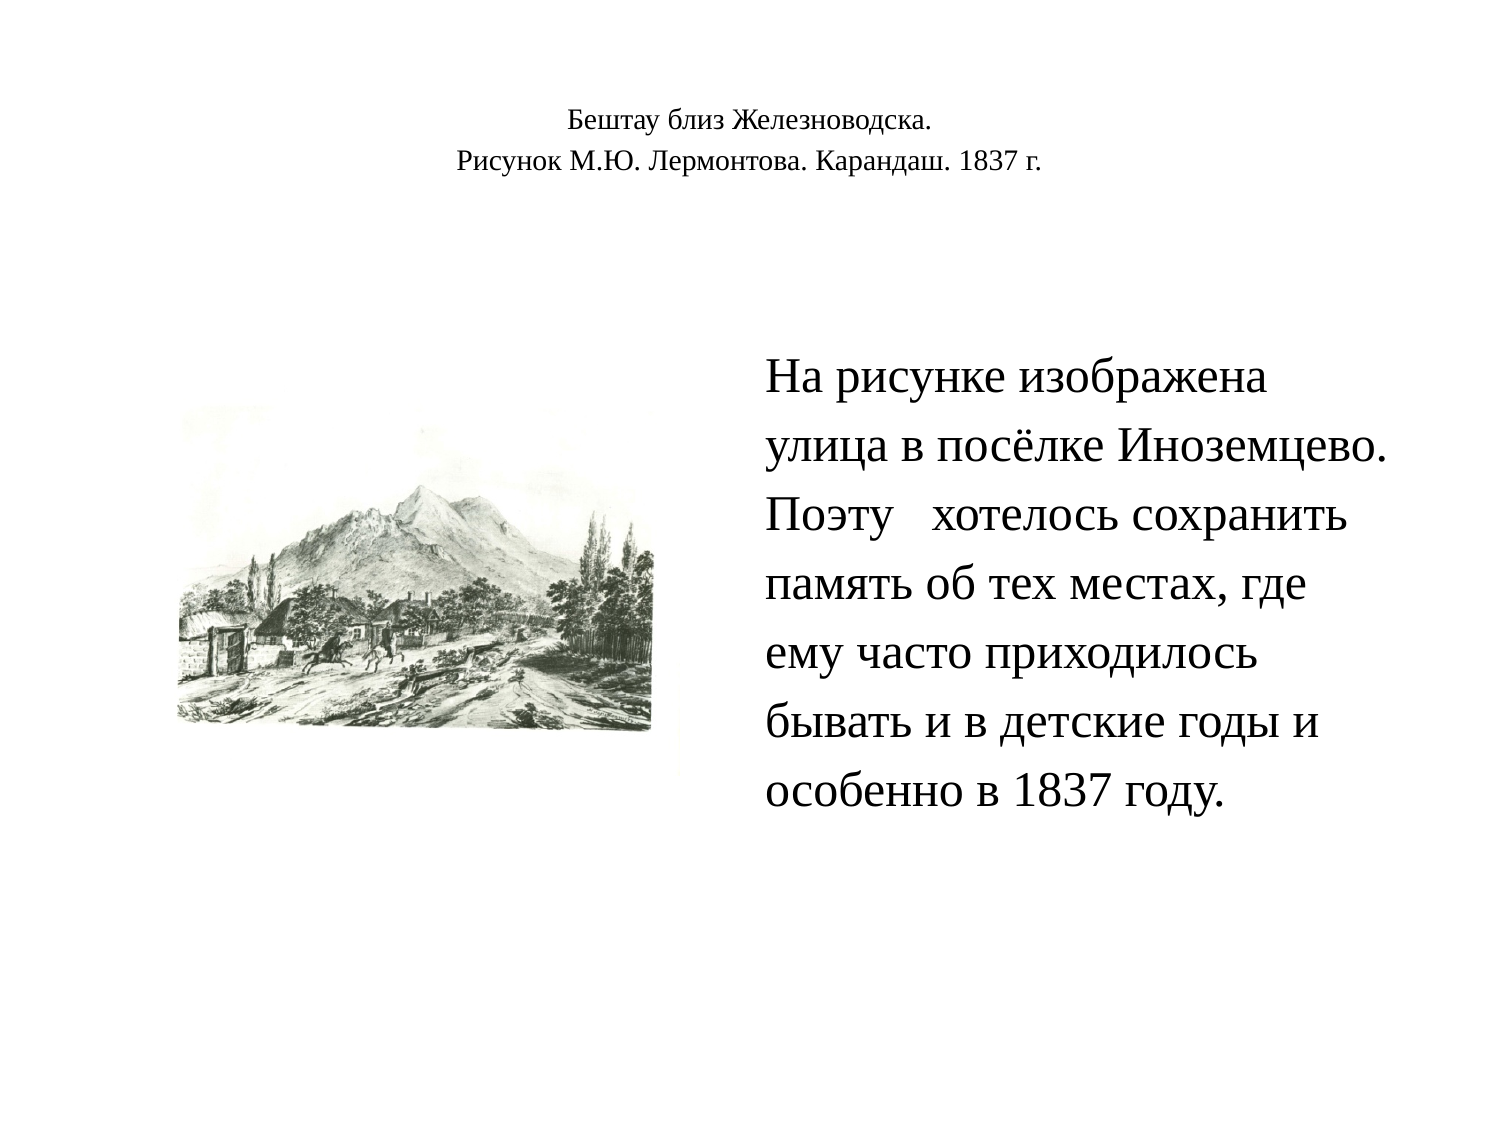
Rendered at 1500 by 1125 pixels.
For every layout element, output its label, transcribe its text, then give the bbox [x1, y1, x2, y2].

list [170, 385, 680, 776]
list На рисунке изображена улица в посёлке Иноземцево. Поэту хотелось сохранить память об тех местах, где ему часто приходилось бывать и в детские годы и особенно в 1837 году. [750, 326, 1413, 1069]
title Бештау близ Железноводска. Рисунок М.Ю. Лермонтова. Карандаш. 1837 г. [75, 45, 1425, 233]
